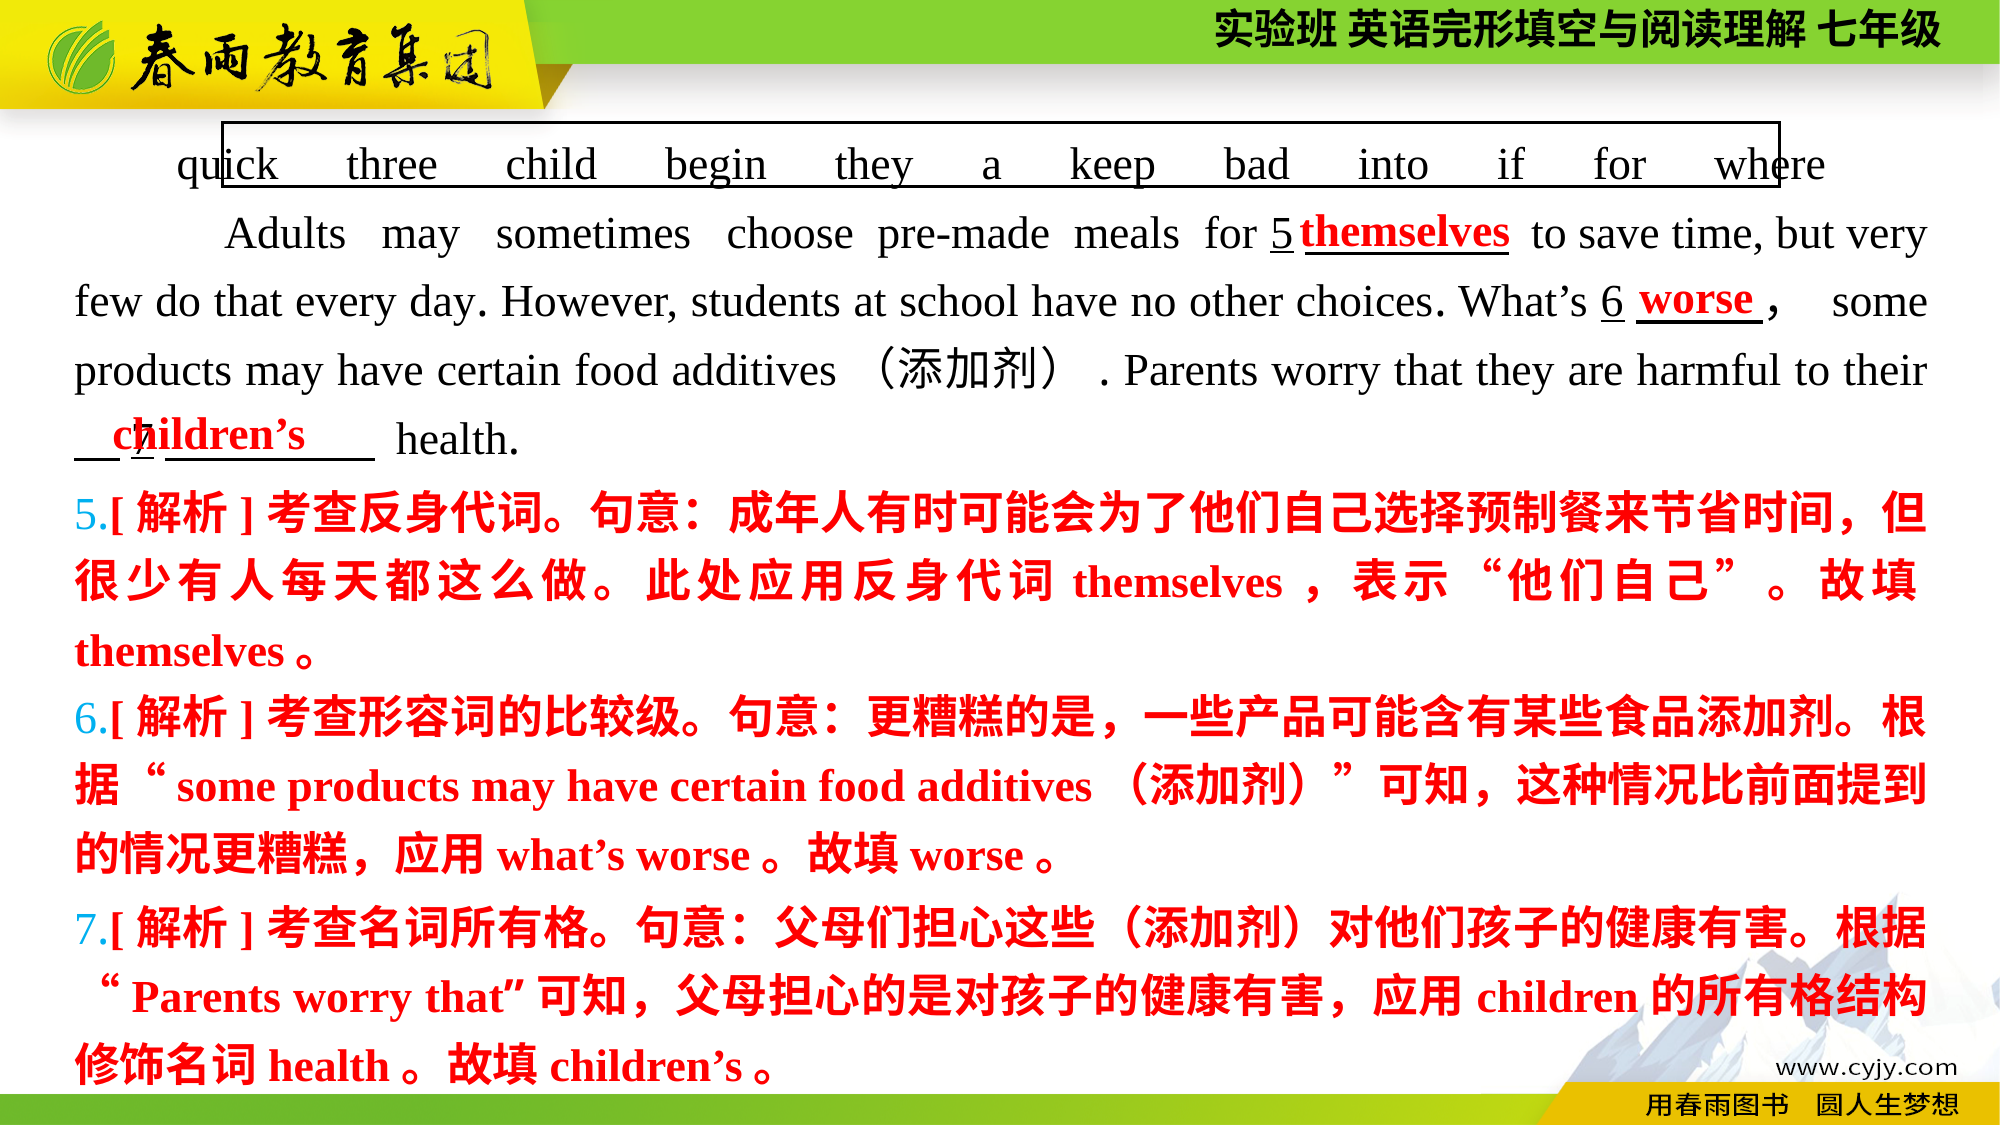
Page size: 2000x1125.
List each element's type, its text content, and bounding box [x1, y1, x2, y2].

text_box themselves [1273, 179, 1526, 264]
text_box [222, 122, 1780, 187]
list quick three child begin they a keep bad into if for where Adults may sometimes choose pre-made meals for 5 to save time, but very few do that every day. However, students at school have no other choices. What’s 6 ， some products may have certain food additives（添加剂）. Parents worry that they are harmful to their 7 health. [59, 112, 1944, 462]
text_box children’s [85, 382, 321, 462]
picture [0, 0, 2000, 1125]
text_box 5.[解析]考查反身代词。句意：成年人有时可能会为了他们自己选择预制餐来节省时间，但很少有人每天都这么做。此处应用反身代词themselves，表示“他们自己”。故填themselves。 [59, 462, 1944, 666]
text_box worse [1624, 246, 1825, 330]
text_box 6.[解析]考查形容词的比较级。句意：更糟糕的是，一些产品可能含有某些食品添加剂。根据“some products may have certain food additives（添加剂）”可知，这种情况比前面提到的情况更糟糕，应用what’s worse。故填worse。 [59, 666, 1944, 877]
text_box 7.[解析]考查名词所有格。句意：父母们担心这些（添加剂）对他们孩子的健康有害。根据“Parents worry that”可知，父母担心的是对孩子的健康有害，应用children的所有格结构修饰名词health。故填children’s。 [59, 877, 1944, 1099]
